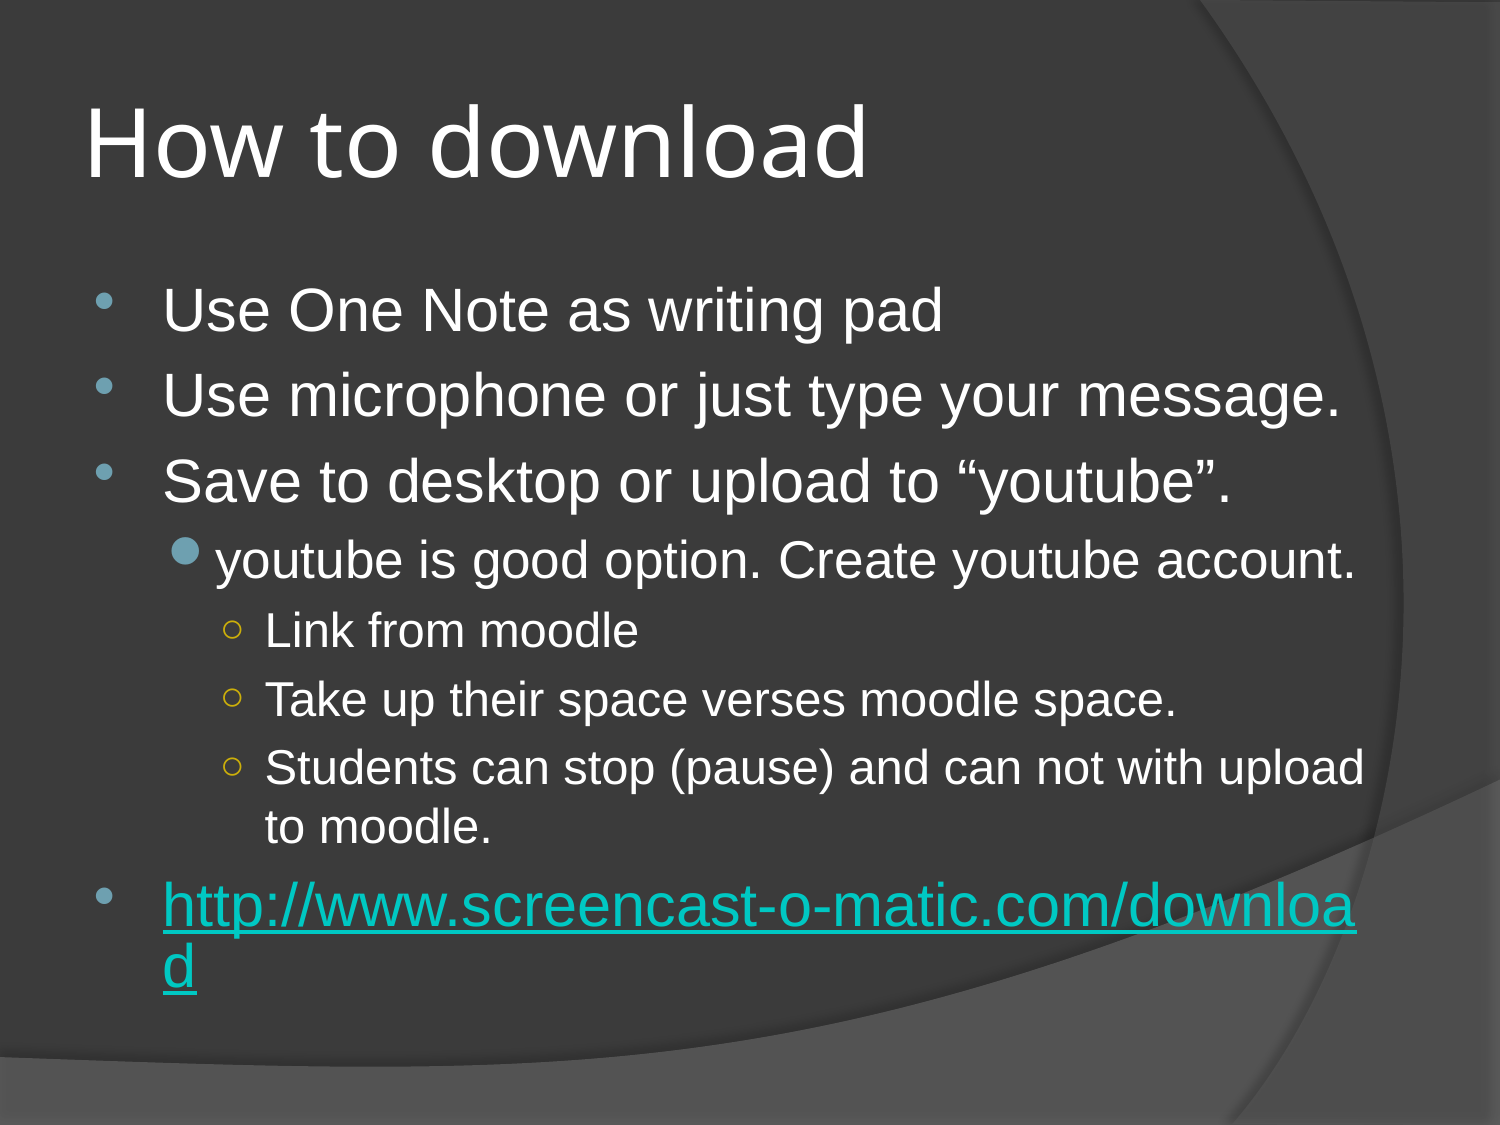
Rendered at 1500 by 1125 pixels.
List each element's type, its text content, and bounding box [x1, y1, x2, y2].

list Use One Note as writing pad Use microphone or just type your message. Save to desktop or upload to “youtube”. youtube is good option. Create youtube account. Link from moodle Take up their space verses moodle space. Students can stop (pause) and can not with upload to moodle. http://www.screencast-o-matic.com/download [75, 262, 1388, 1005]
title How to download [75, 45, 1300, 233]
